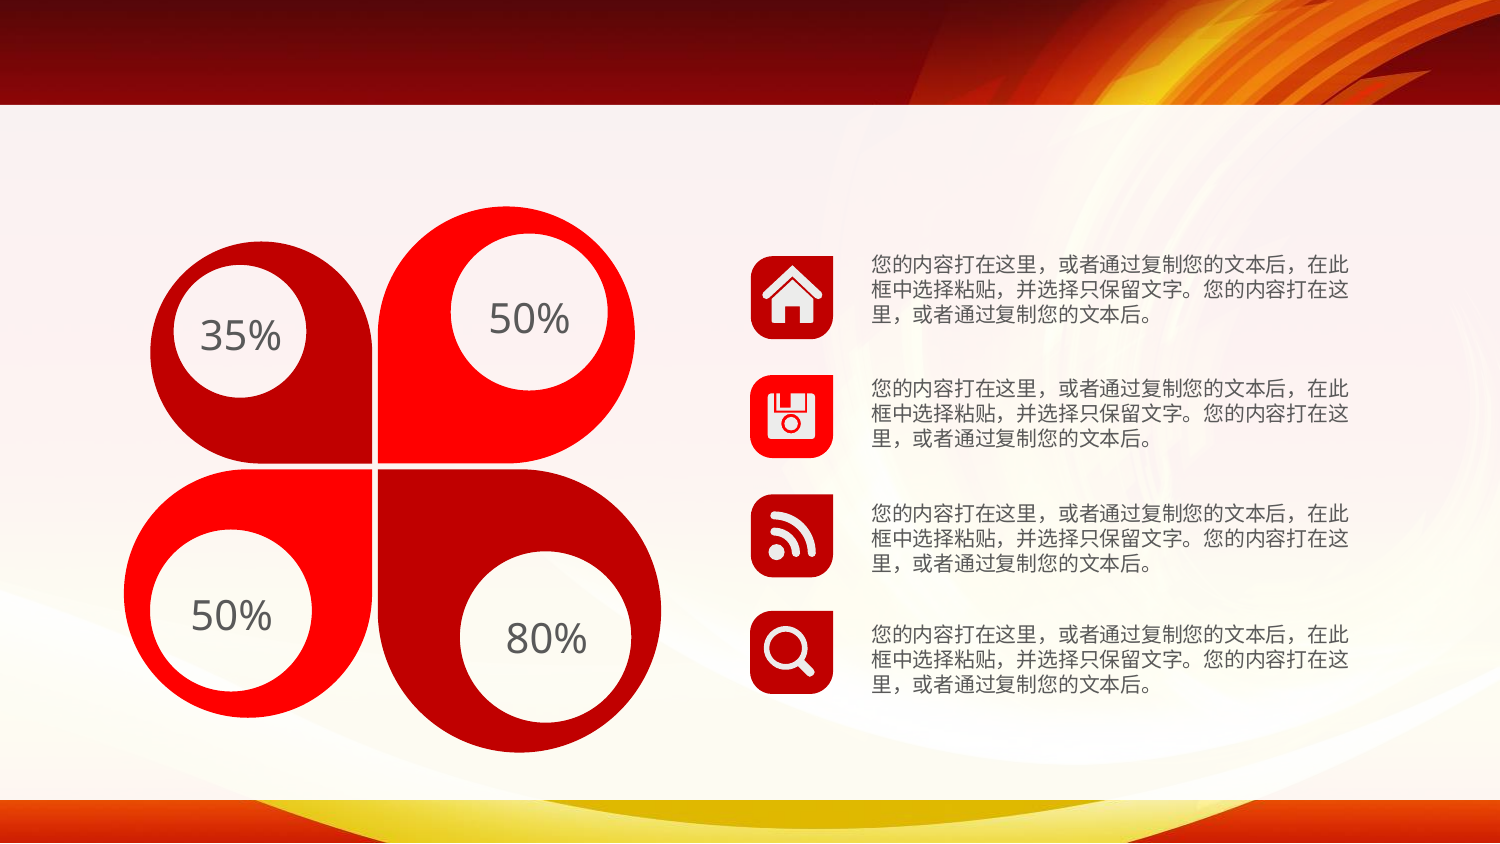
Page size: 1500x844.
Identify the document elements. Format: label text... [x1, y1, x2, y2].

text_box 您的内容打在这里，或者通过复制您的文本后，在此框中选择粘贴，并选择只保留文字。您的内容打在这里，或者通过复制您的文本后。 [856, 492, 1374, 583]
text_box 您的内容打在这里，或者通过复制您的文本后，在此框中选择粘贴，并选择只保留文字。您的内容打在这里，或者通过复制您的文本后。 [856, 368, 1374, 458]
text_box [749, 374, 834, 459]
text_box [377, 206, 636, 464]
picture [0, 0, 1500, 104]
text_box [750, 255, 834, 340]
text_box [377, 468, 662, 753]
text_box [123, 469, 373, 718]
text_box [749, 610, 834, 695]
text_box 您的内容打在这里，或者通过复制您的文本后，在此框中选择粘贴，并选择只保留文字。您的内容打在这里，或者通过复制您的文本后。 [856, 614, 1374, 705]
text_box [750, 494, 834, 578]
text_box 您的内容打在这里，或者通过复制您的文本后，在此框中选择粘贴，并选择只保留文字。您的内容打在这里，或者通过复制您的文本后。 [856, 243, 1374, 334]
picture [0, 800, 1500, 843]
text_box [149, 241, 372, 464]
